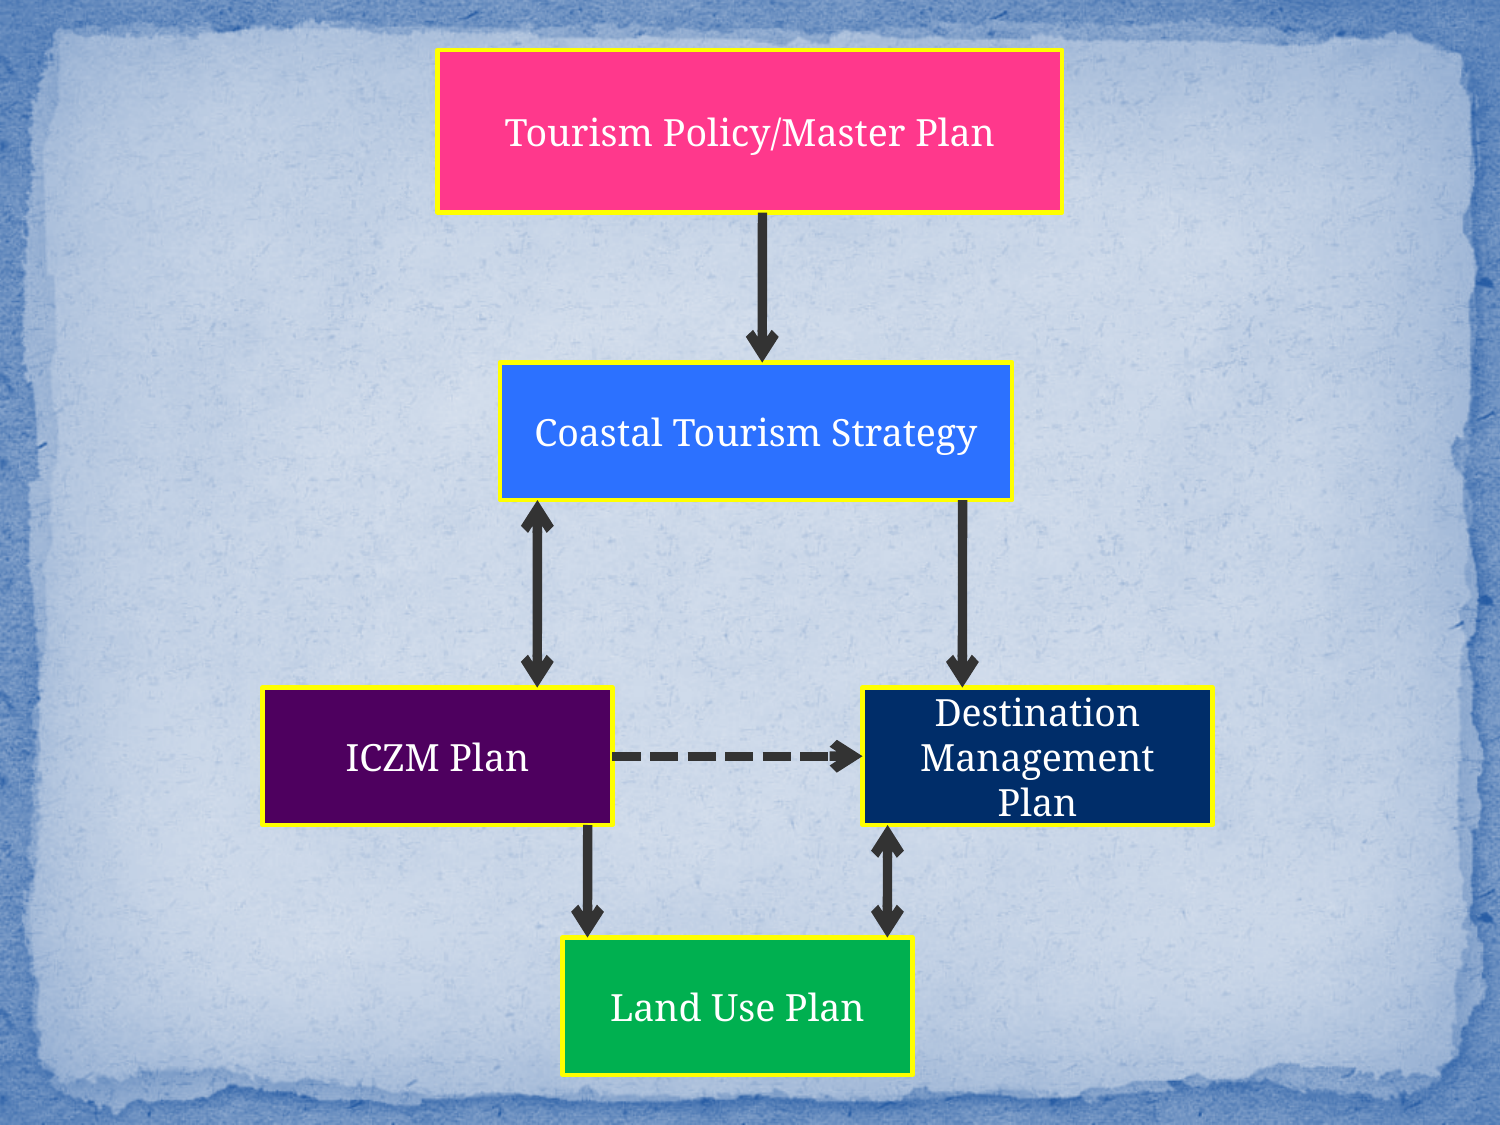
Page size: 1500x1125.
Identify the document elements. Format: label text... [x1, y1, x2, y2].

text_box Tourism Policy/Master Plan [435, 48, 1064, 215]
text_box Coastal Tourism Strategy [498, 360, 1014, 502]
text_box ICZM Plan [260, 685, 615, 827]
text_box Destination Management Plan [860, 685, 1215, 827]
text_box Land Use Plan [560, 935, 915, 1077]
